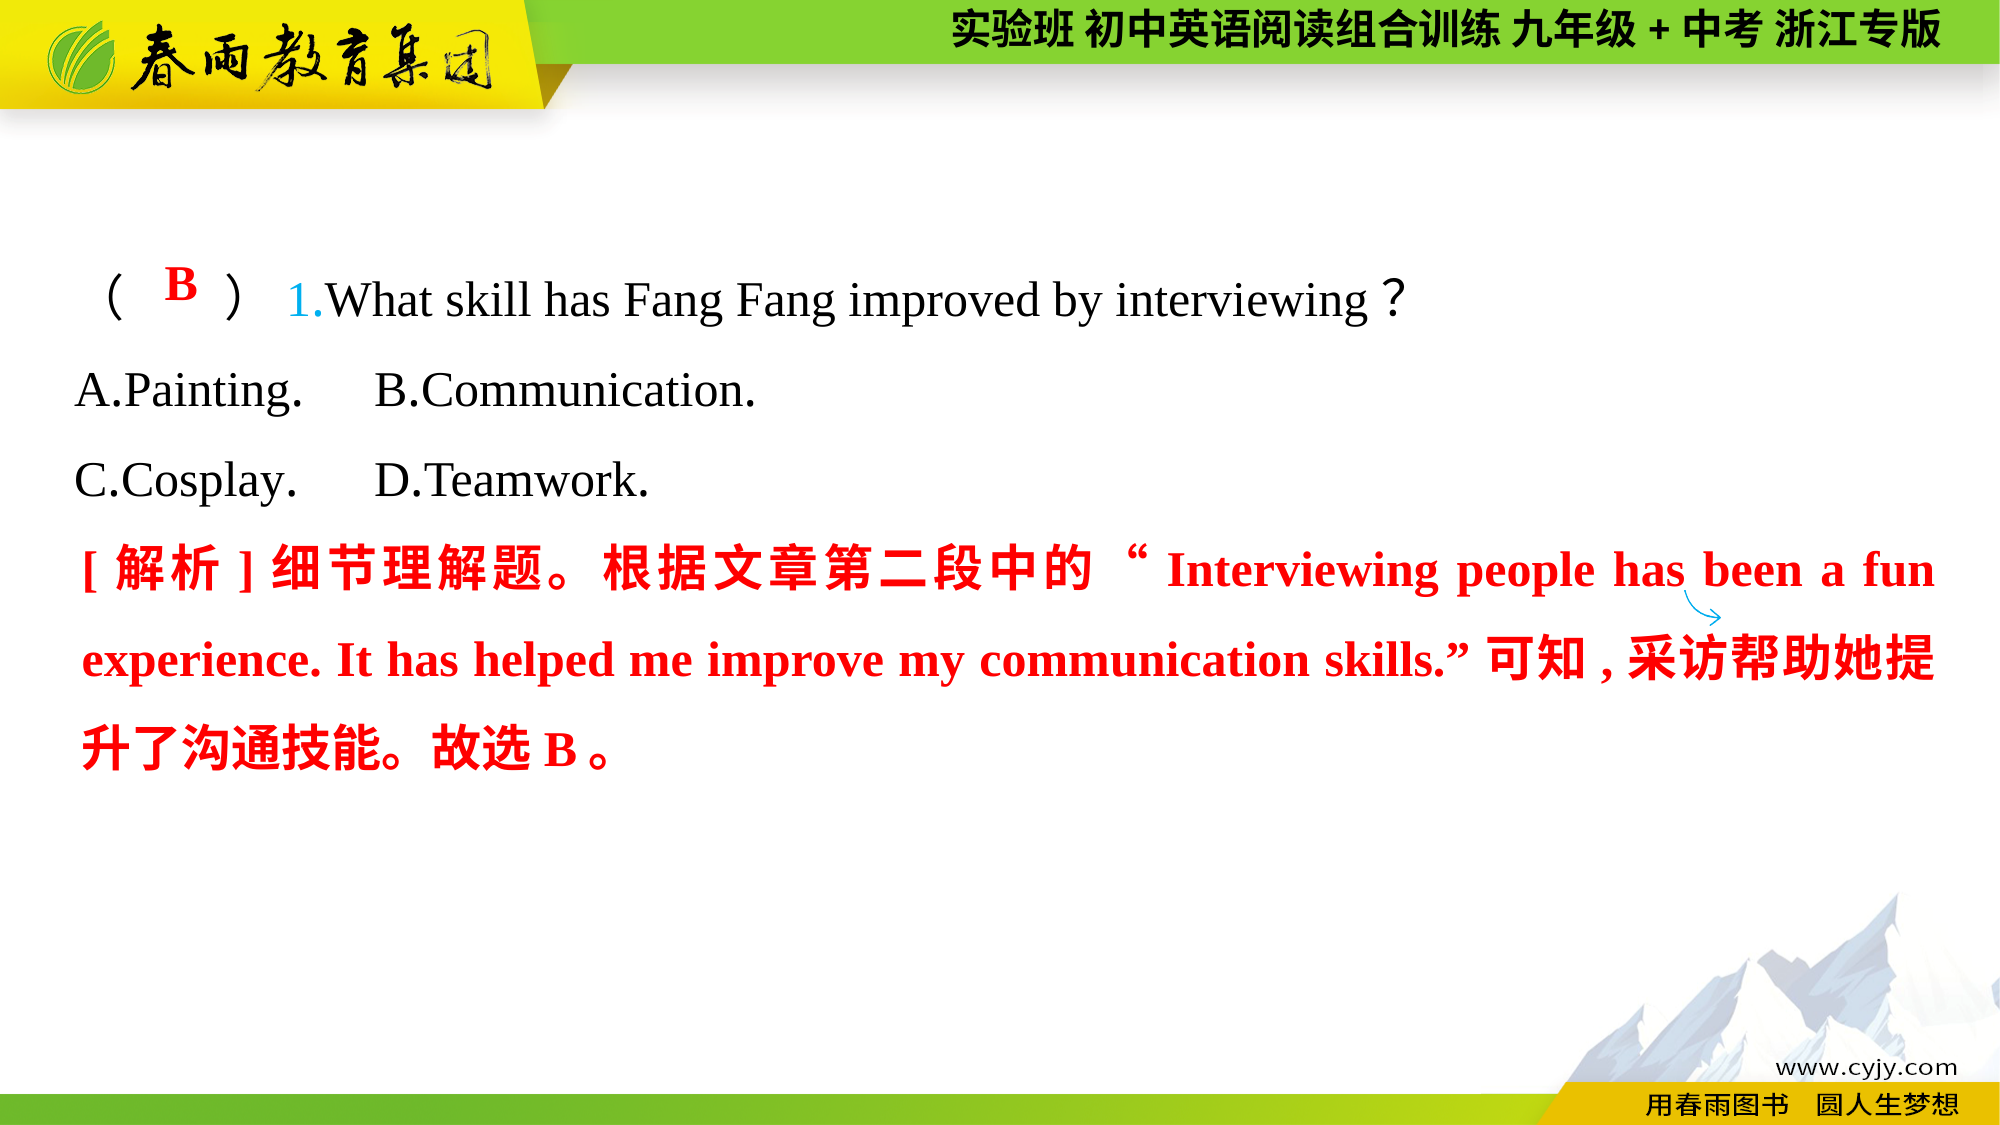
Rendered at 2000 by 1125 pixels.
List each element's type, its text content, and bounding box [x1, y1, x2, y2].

list （ ）1.What skill has Fang Fang improved by interviewing？ A.Painting. B.Communication. C.Cosplay. D.Teamwork. [59, 228, 1944, 505]
text_box [解析]细节理解题。根据文章第二段中的“Interviewing people has been a fun experience. It has helped me improve my communication skills.”可知,采访帮助她提升了沟通技能。故选B。 [66, 498, 1951, 784]
text_box B [149, 243, 213, 319]
picture [0, 0, 2000, 1125]
